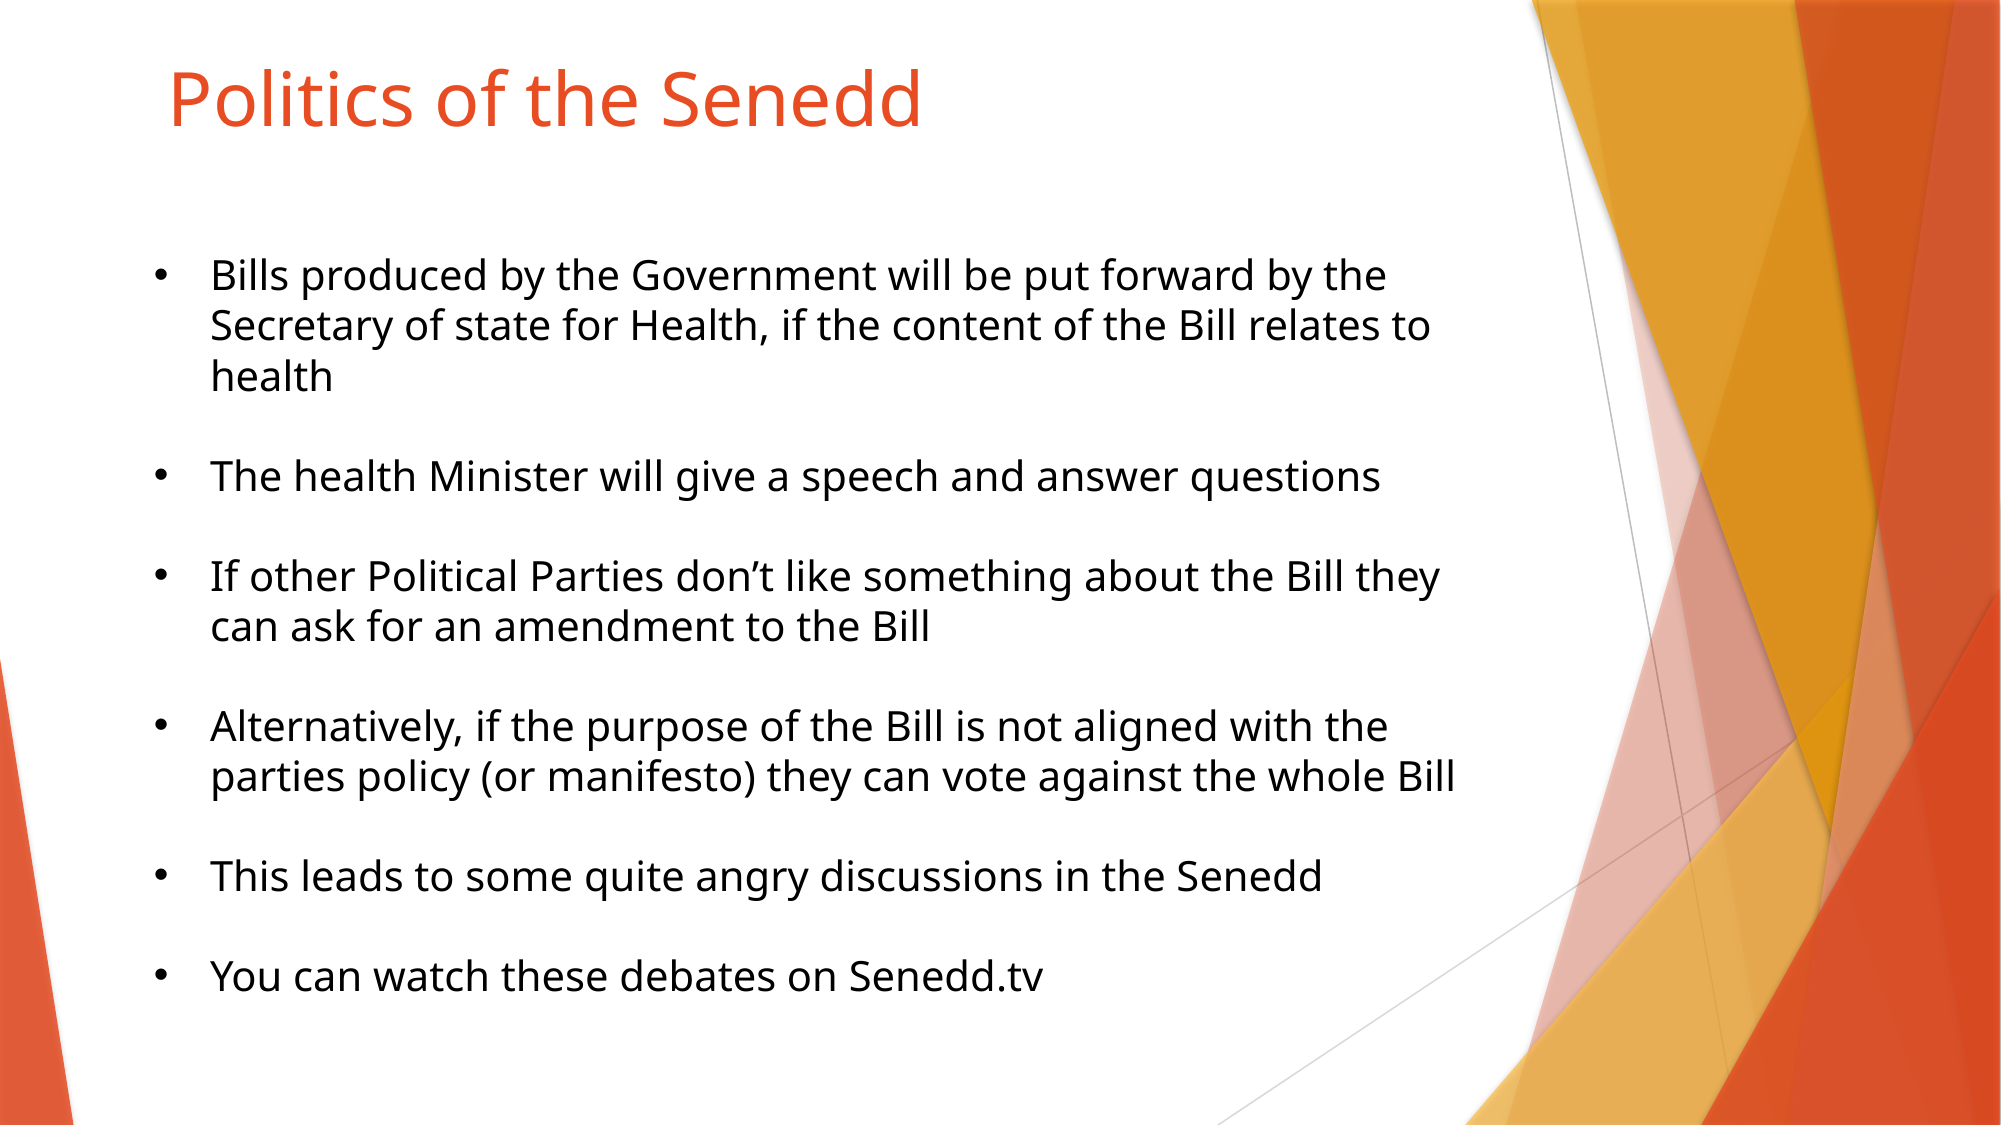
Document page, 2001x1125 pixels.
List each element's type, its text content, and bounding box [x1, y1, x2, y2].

text_box Bills produced by the Government will be put forward by the Secretary of state for Health, if the content of the Bill relates to health The health Minister will give a speech and answer questions If other Political Parties don’t like something about the Bill they can ask for an amendment to the Bill Alternatively, if the purpose of the Bill is not aligned with the parties policy (or manifesto) they can vote against the whole Bill This leads to some quite angry discussions in the Senedd You can watch these debates on Senedd.tv [139, 241, 1475, 1125]
title Politics of the Senedd [152, 43, 1604, 168]
